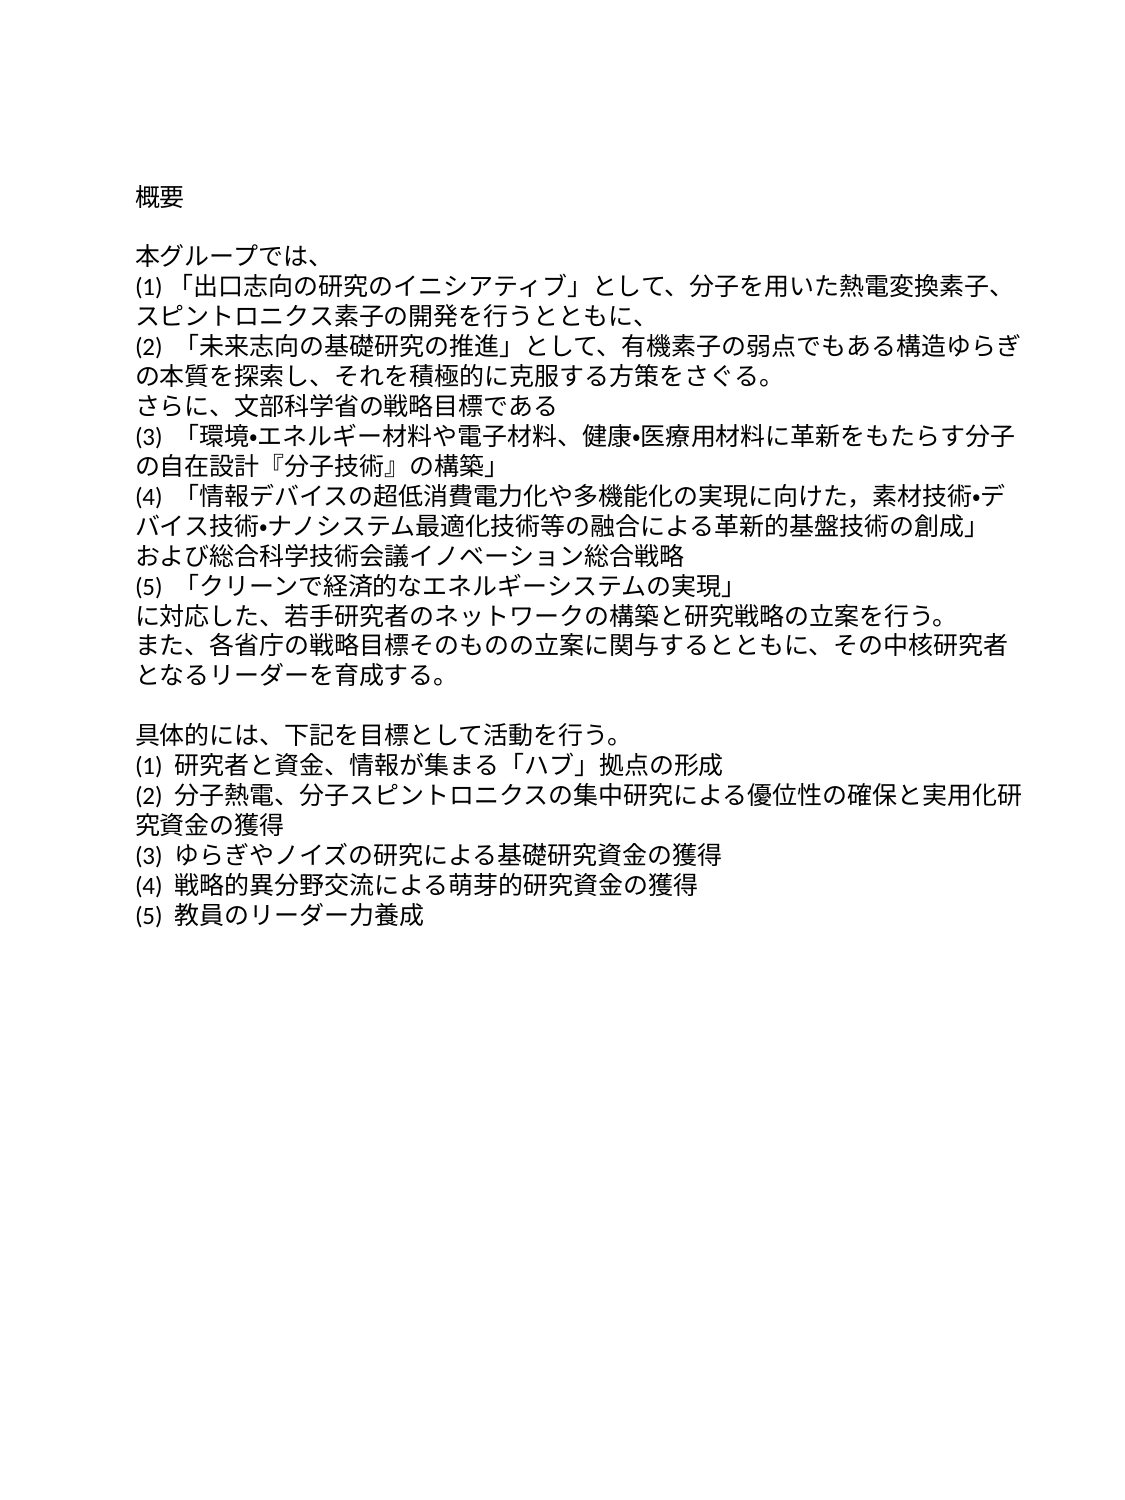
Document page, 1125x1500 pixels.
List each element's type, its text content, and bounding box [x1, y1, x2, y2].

text_box 概要 本グループでは、 (1)「出口志向の研究のイニシアティブ」として、分子を用いた熱電変換素子、スピントロニクス素子の開発を行うとともに、 (2) 「未来志向の基礎研究の推進」として、有機素子の弱点でもある構造ゆらぎの本質を探索し、それを積極的に克服する方策をさぐる。 さらに、文部科学省の戦略目標である (3) 「環境・エネルギー材料や電子材料、健康・医療用材料に革新をもたらす分子の自在設計『分子技術』の構築」 (4) 「情報デバイスの超低消費電力化や多機能化の実現に向けた，素材技術・デバイス技術・ナノシステム最適化技術等の融合による革新的基盤技術の創成」 および総合科学技術会議イノベーション総合戦略 (5) 「クリーンで経済的なエネルギーシステムの実現」 に対応した、若手研究者のネットワークの構築と研究戦略の立案を行う。 また、各省庁の戦略目標そのものの立案に関与するとともに、その中核研究者となるリーダーを育成する。 具体的には、下記を目標として活動を行う。 (1) 研究者と資金、情報が集まる「ハブ」拠点の形成 (2) 分子熱電、分子スピントロニクスの集中研究による優位性の確保と実用化研究資金の獲得 (3) ゆらぎやノイズの研究による基礎研究資金の獲得 (4) 戦略的異分野交流による萌芽的研究資金の獲得 (5) 教員のリーダー力養成 [120, 173, 1045, 1057]
